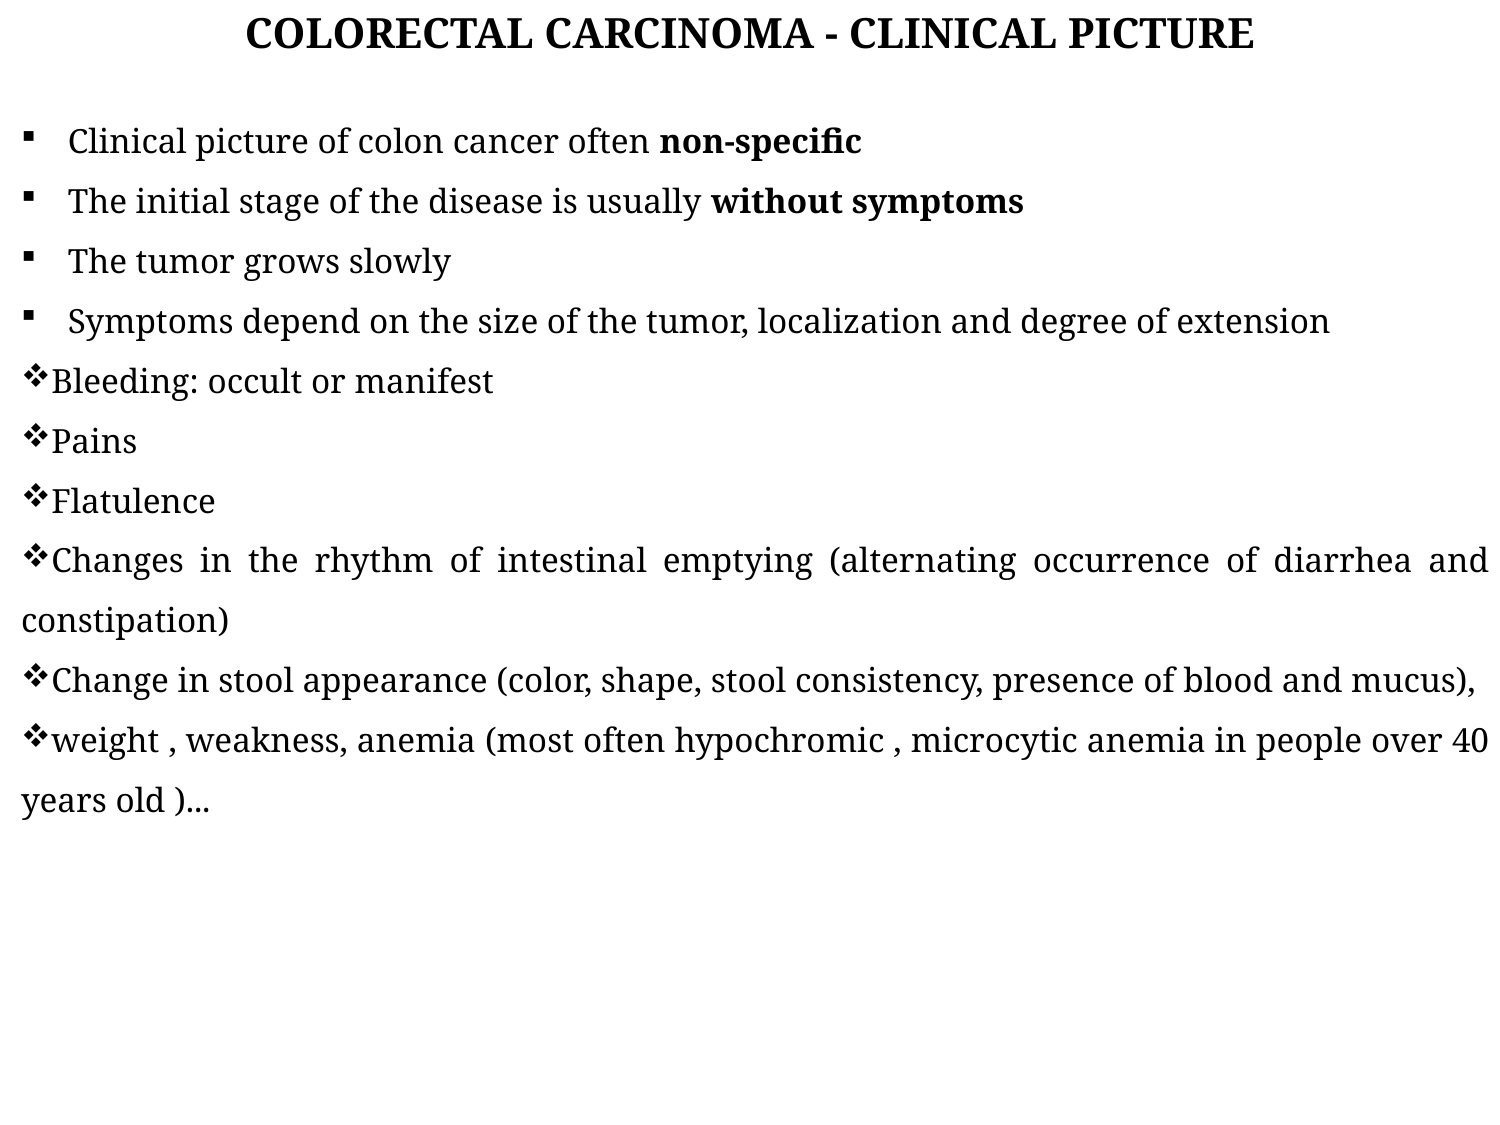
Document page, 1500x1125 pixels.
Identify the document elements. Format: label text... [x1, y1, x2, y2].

text_box Clinical picture of colon cancer often non-specific The initial stage of the disease is usually without symptoms The tumor grows slowly Symptoms depend on the size of the tumor, localization and degree of extension Bleeding: occult or manifest Pains Flatulence Changes in the rhythm of intestinal emptying (alternating occurrence of diarrhea and constipation) Change in stool appearance (color, shape, stool consistency, presence of blood and mucus), weight , weakness, anemia (most often hypochromic , microcytic anemia in people over 40 years old )... [6, 63, 1500, 887]
text_box COLORECTAL CARCINOMA - CLINICAL PICTURE [0, 0, 1500, 63]
